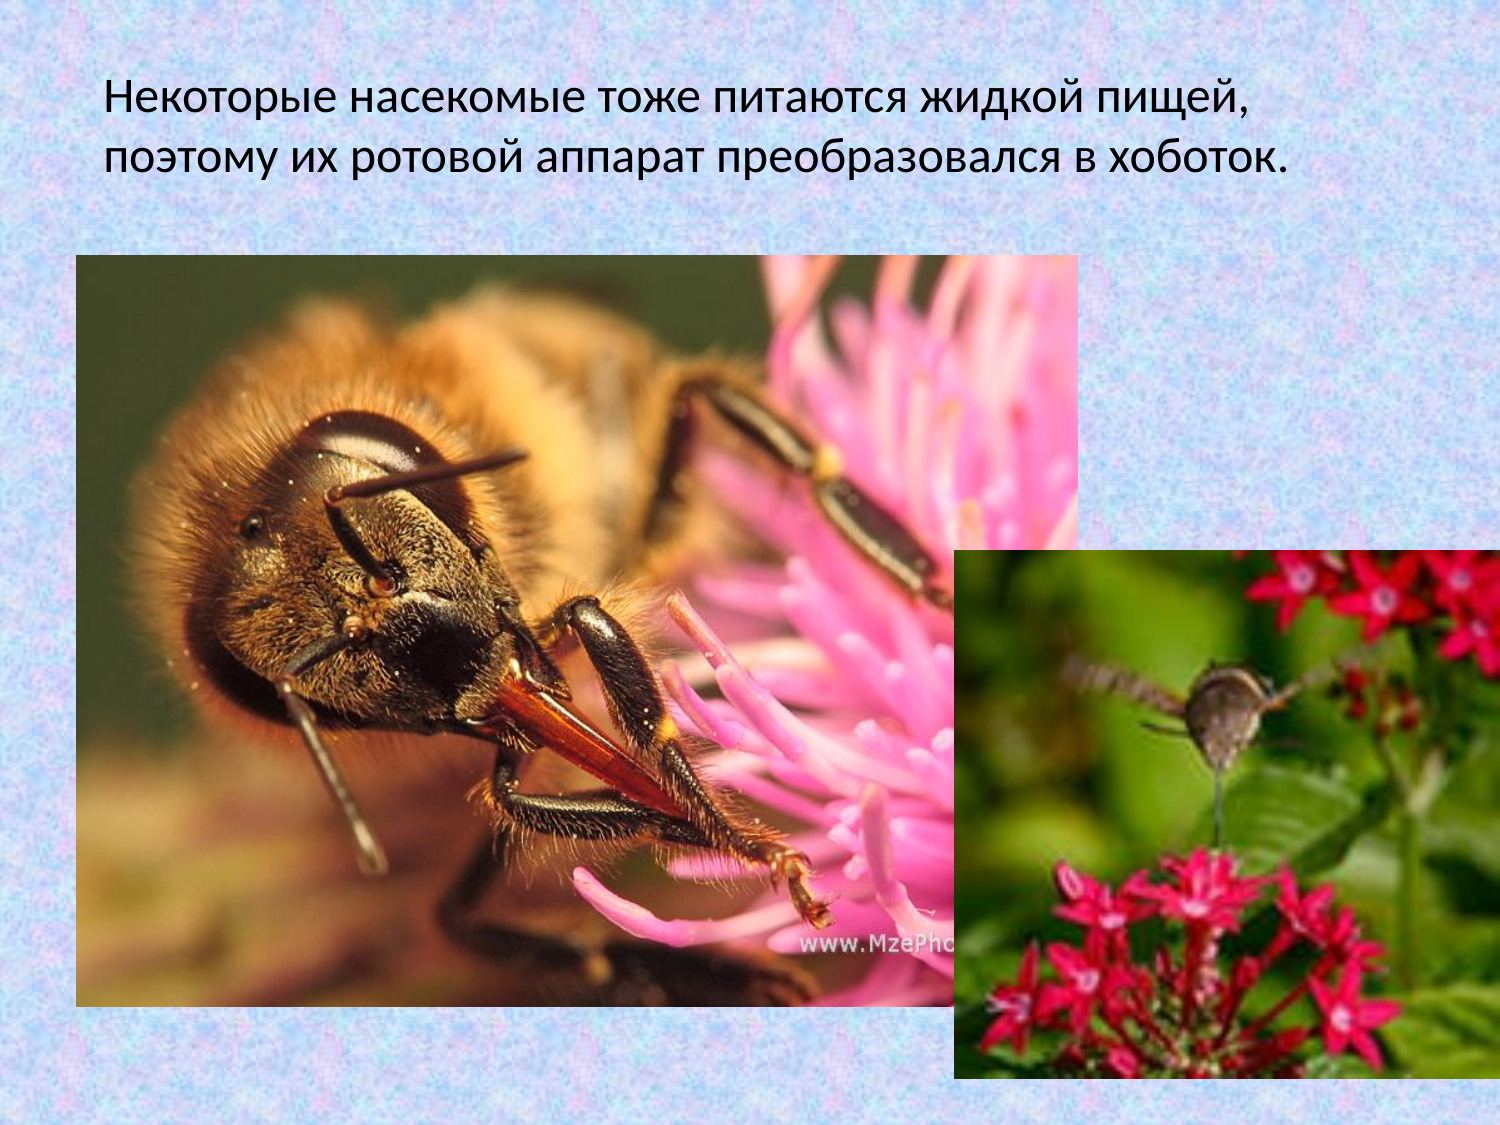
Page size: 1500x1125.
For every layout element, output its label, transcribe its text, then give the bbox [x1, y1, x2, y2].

text_box Некоторые насекомые тоже питаются жидкой пищей, поэтому их ротовой аппарат преобразовался в хоботок. [88, 54, 1400, 190]
picture [0, 0, 1500, 1125]
